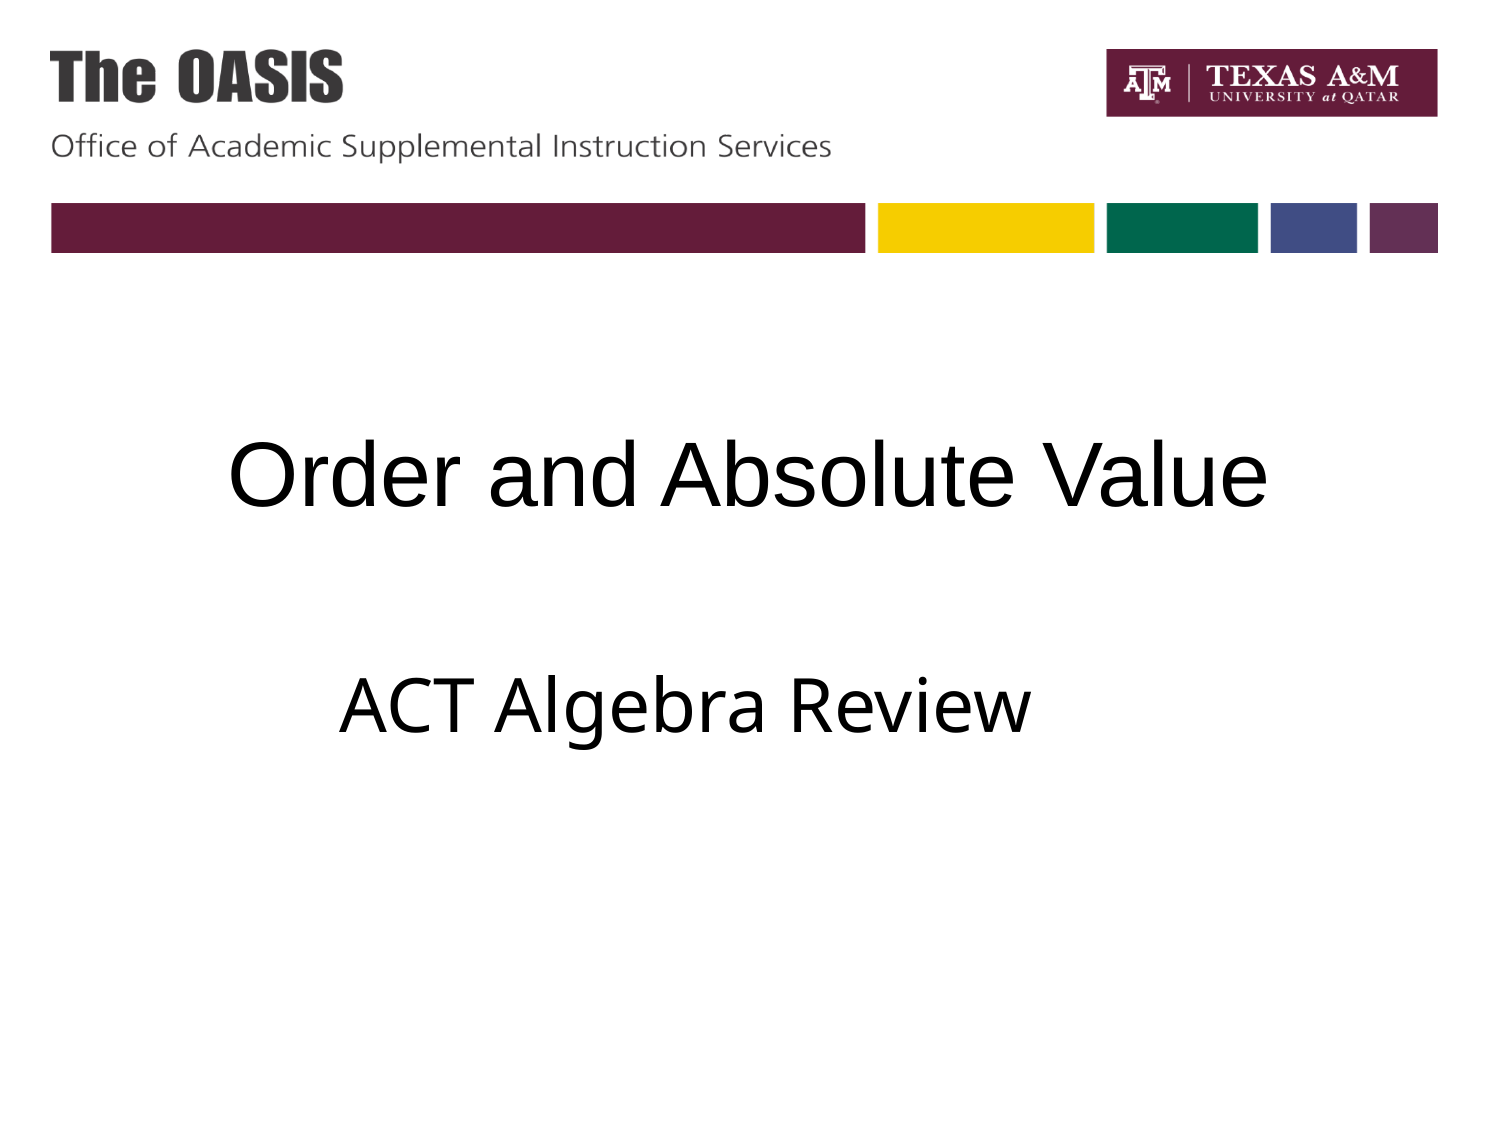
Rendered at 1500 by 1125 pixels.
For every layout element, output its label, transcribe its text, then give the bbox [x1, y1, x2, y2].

picture [49, 49, 1438, 253]
text_box ACT Algebra Review [324, 649, 1400, 938]
text_box [112, 349, 1388, 591]
